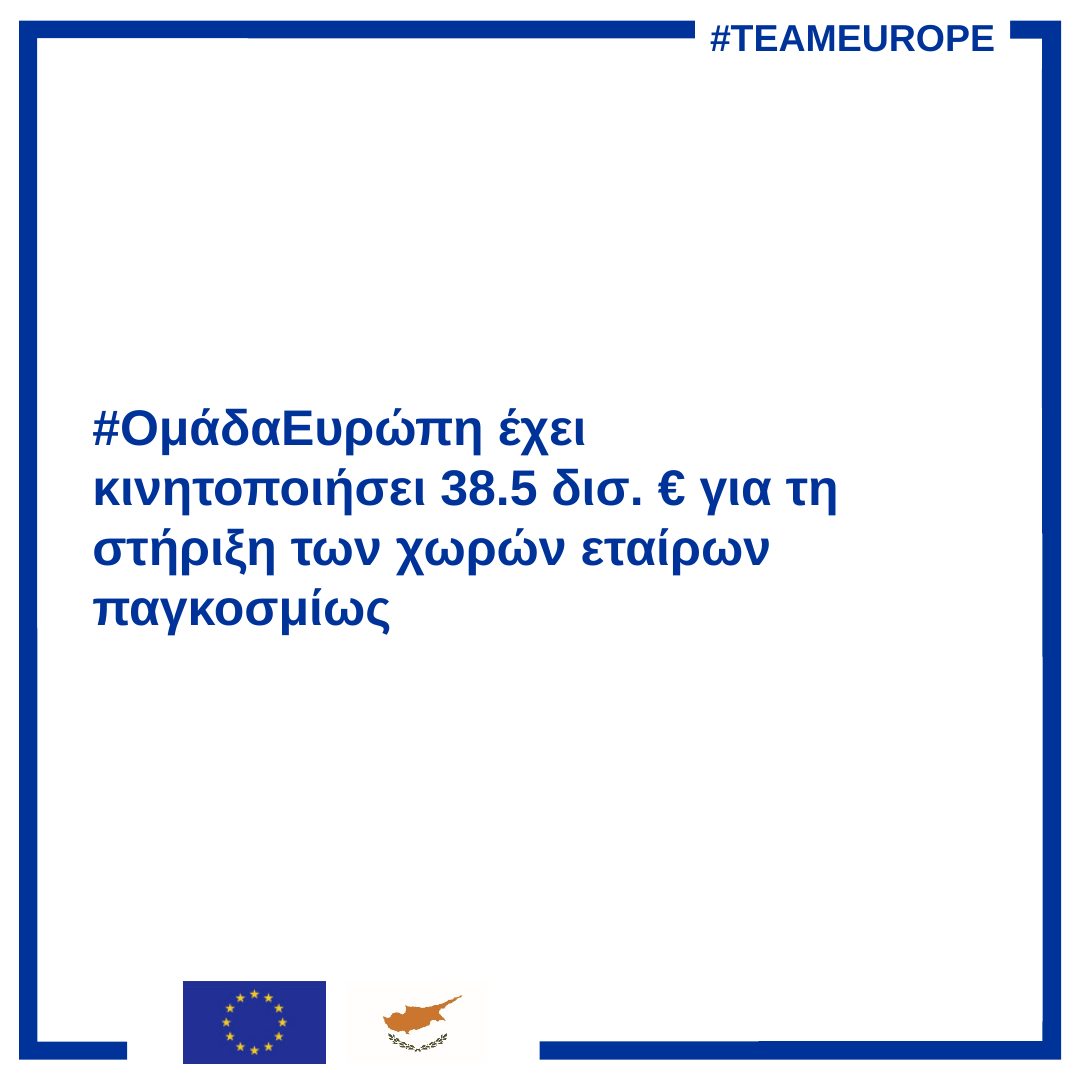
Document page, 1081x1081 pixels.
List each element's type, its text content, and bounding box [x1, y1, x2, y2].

text_box #ΟμάδαΕυρώπη έχει κινητοποιήσει 38.5 δισ. € για τη στήριξη των χωρών εταίρων παγκοσμίως [77, 388, 950, 643]
picture [345, 980, 490, 1065]
picture [182, 980, 327, 1065]
